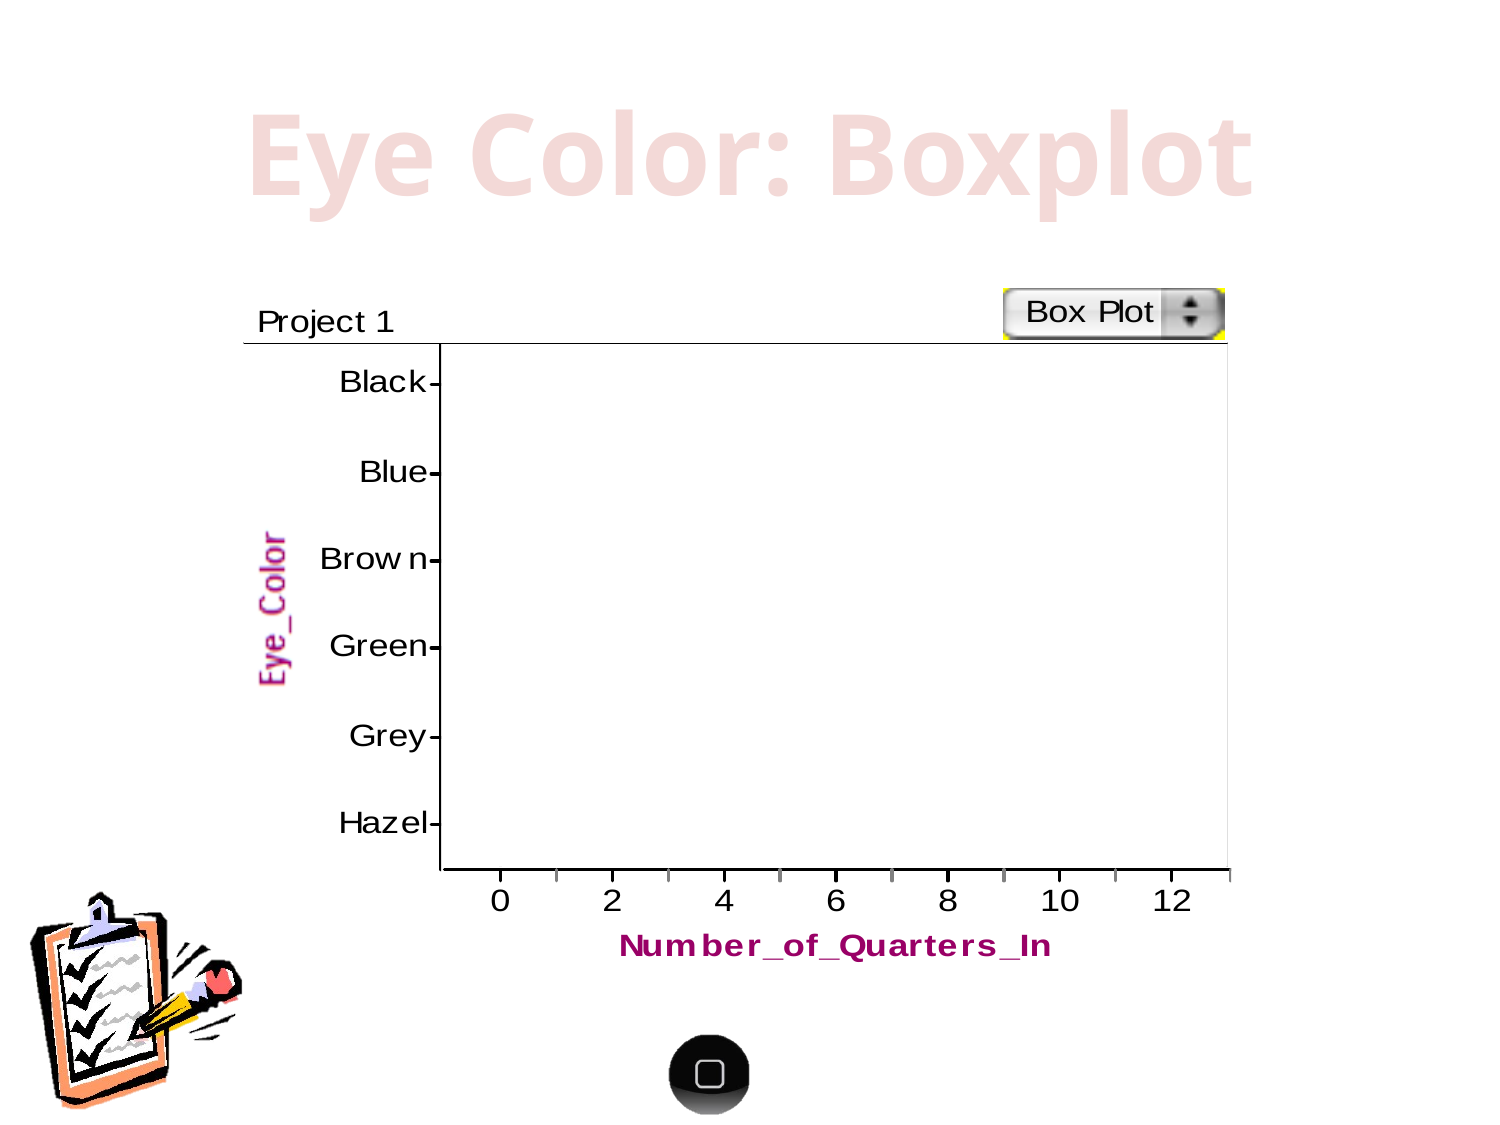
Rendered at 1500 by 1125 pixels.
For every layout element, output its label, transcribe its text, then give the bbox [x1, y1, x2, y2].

text_box Eye Color: Boxplot [228, 74, 1272, 225]
picture [0, 280, 1232, 1112]
picture [659, 1024, 760, 1125]
